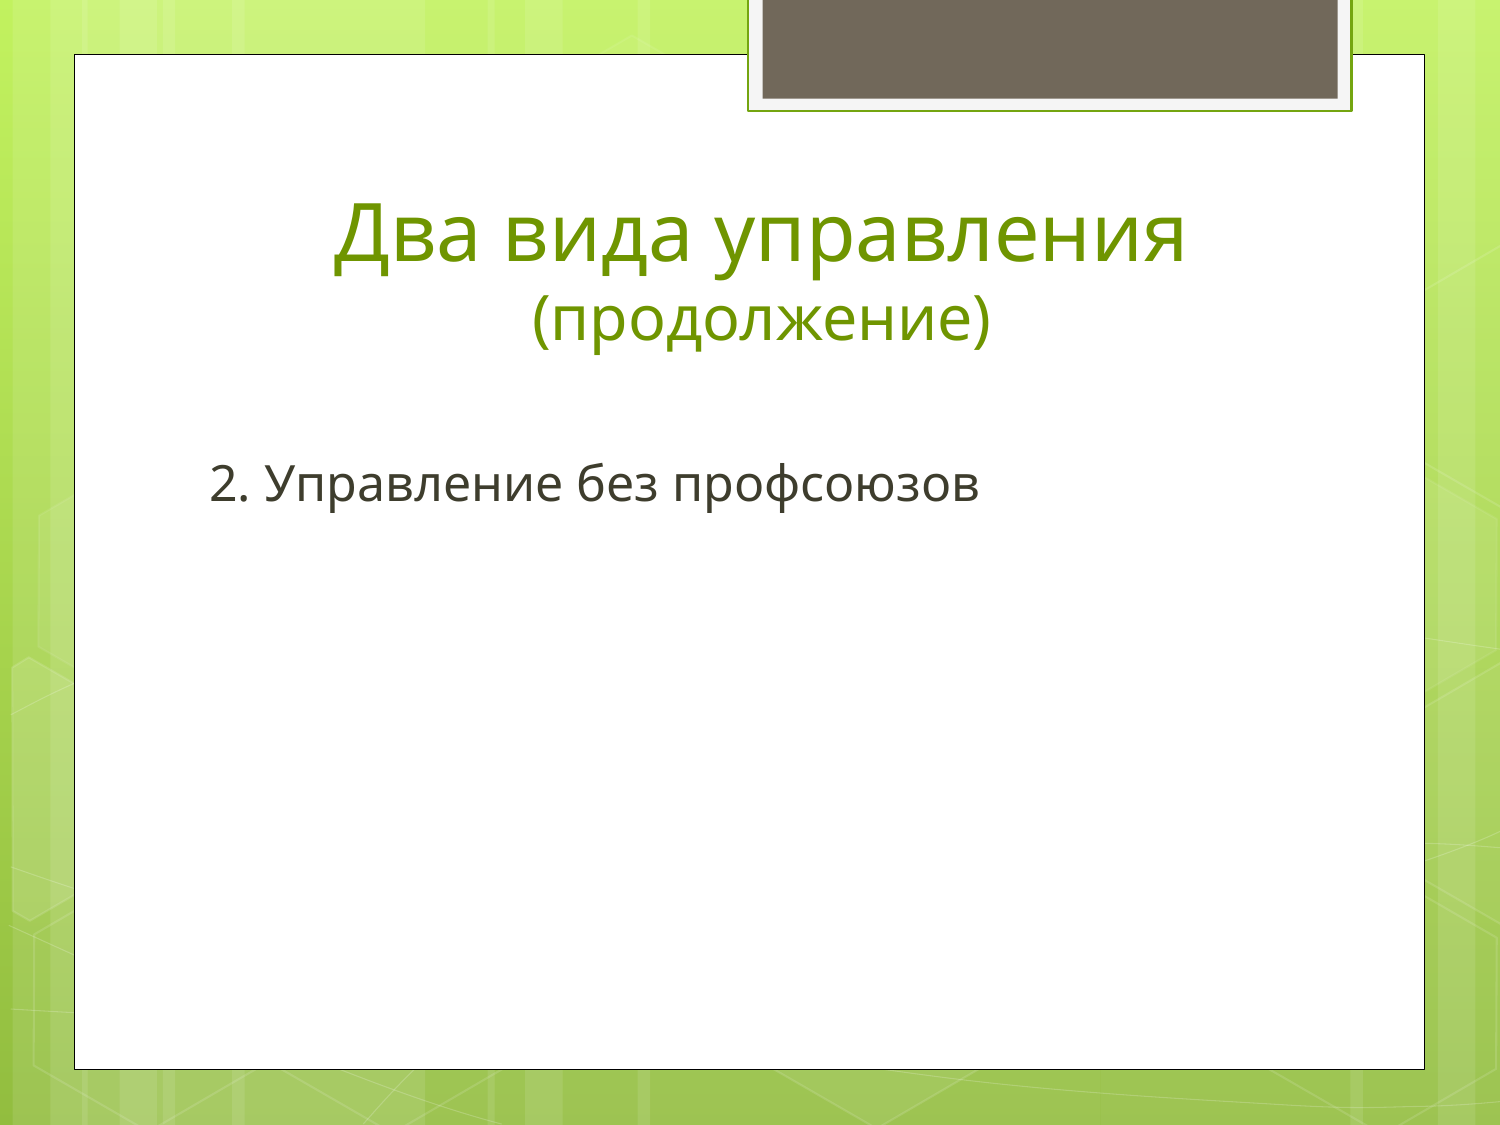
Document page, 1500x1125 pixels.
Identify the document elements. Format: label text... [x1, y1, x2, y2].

list 2. Управление без профсоюзов [183, 444, 1295, 1020]
title Два вида управления (продолжение) [112, 172, 1412, 361]
